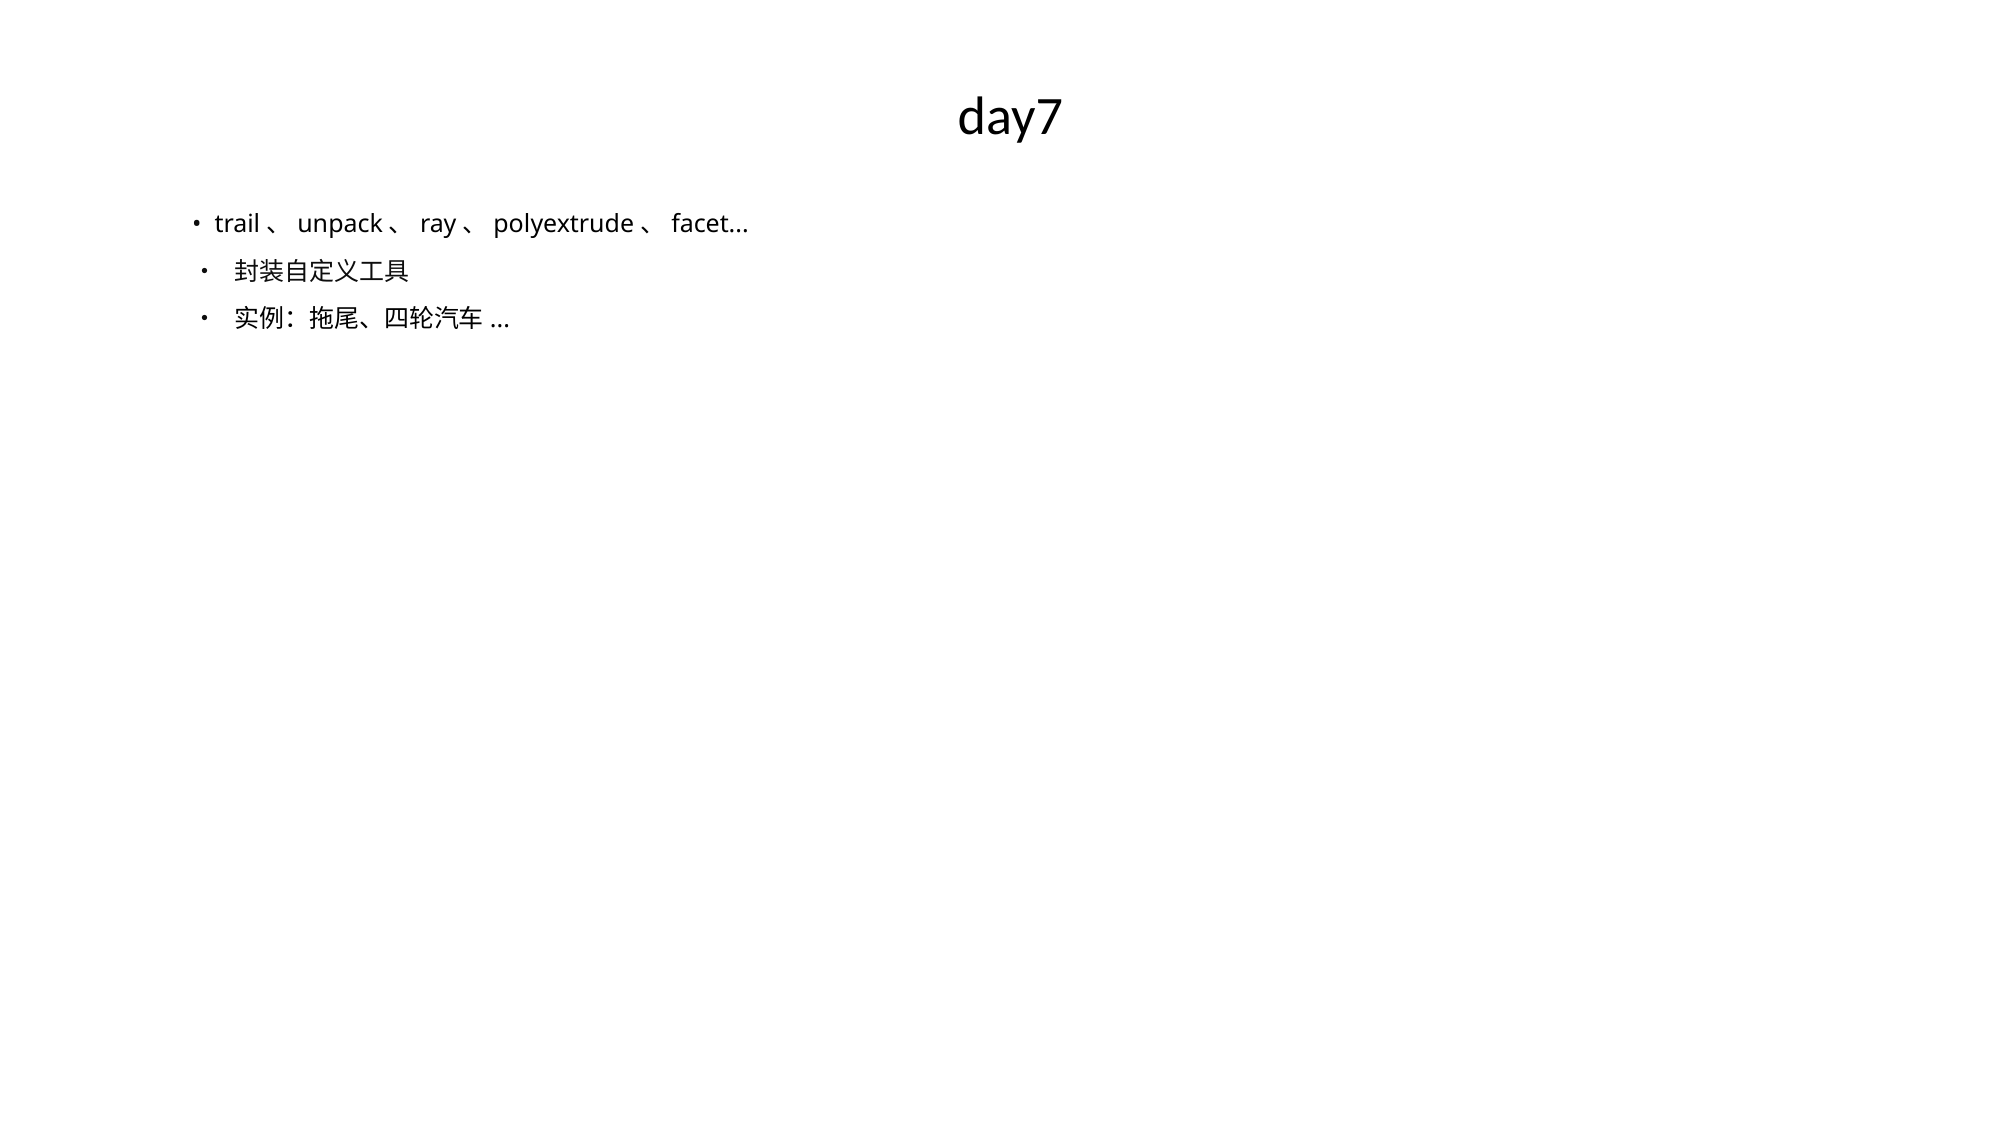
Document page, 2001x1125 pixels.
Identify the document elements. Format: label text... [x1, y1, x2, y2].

subtitle • trail、unpack、ray、polyextrude、facet... • 封装自定义工具 • 实例：拖尾、四轮汽车... [176, 203, 1815, 903]
title day7 [711, 41, 1309, 154]
